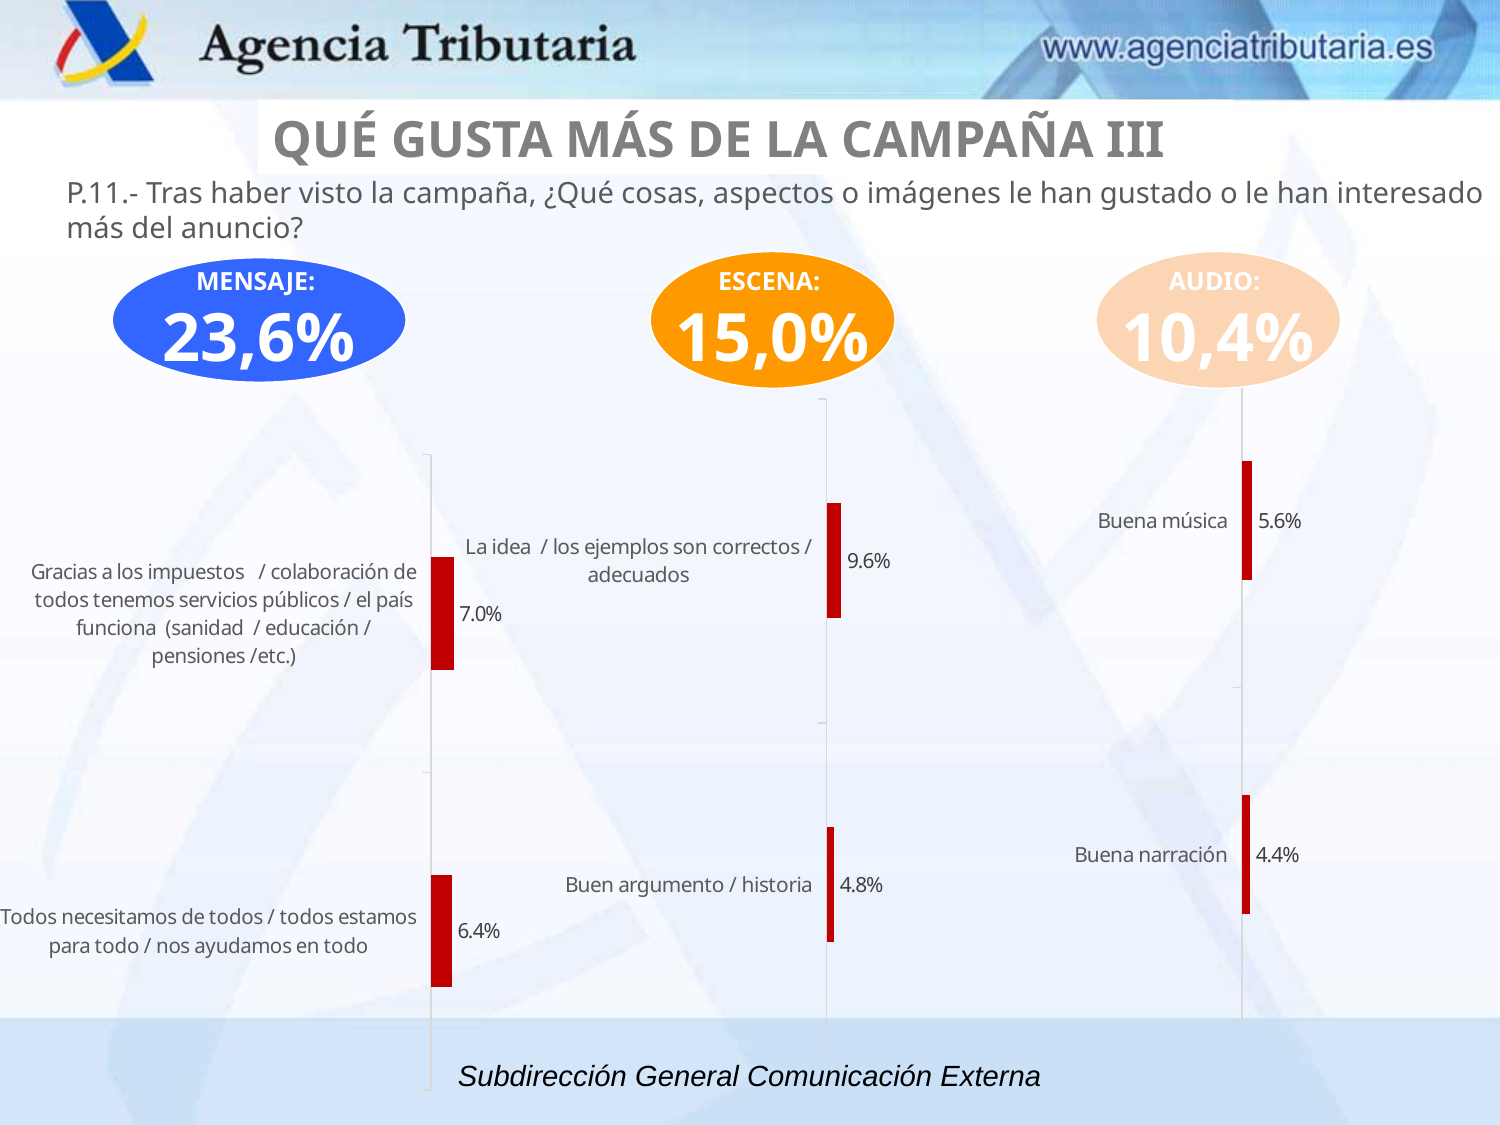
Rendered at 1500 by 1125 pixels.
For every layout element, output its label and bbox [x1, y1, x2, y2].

picture [0, 0, 1500, 449]
picture [753, 1059, 1500, 1125]
chart [0, 347, 1500, 1125]
